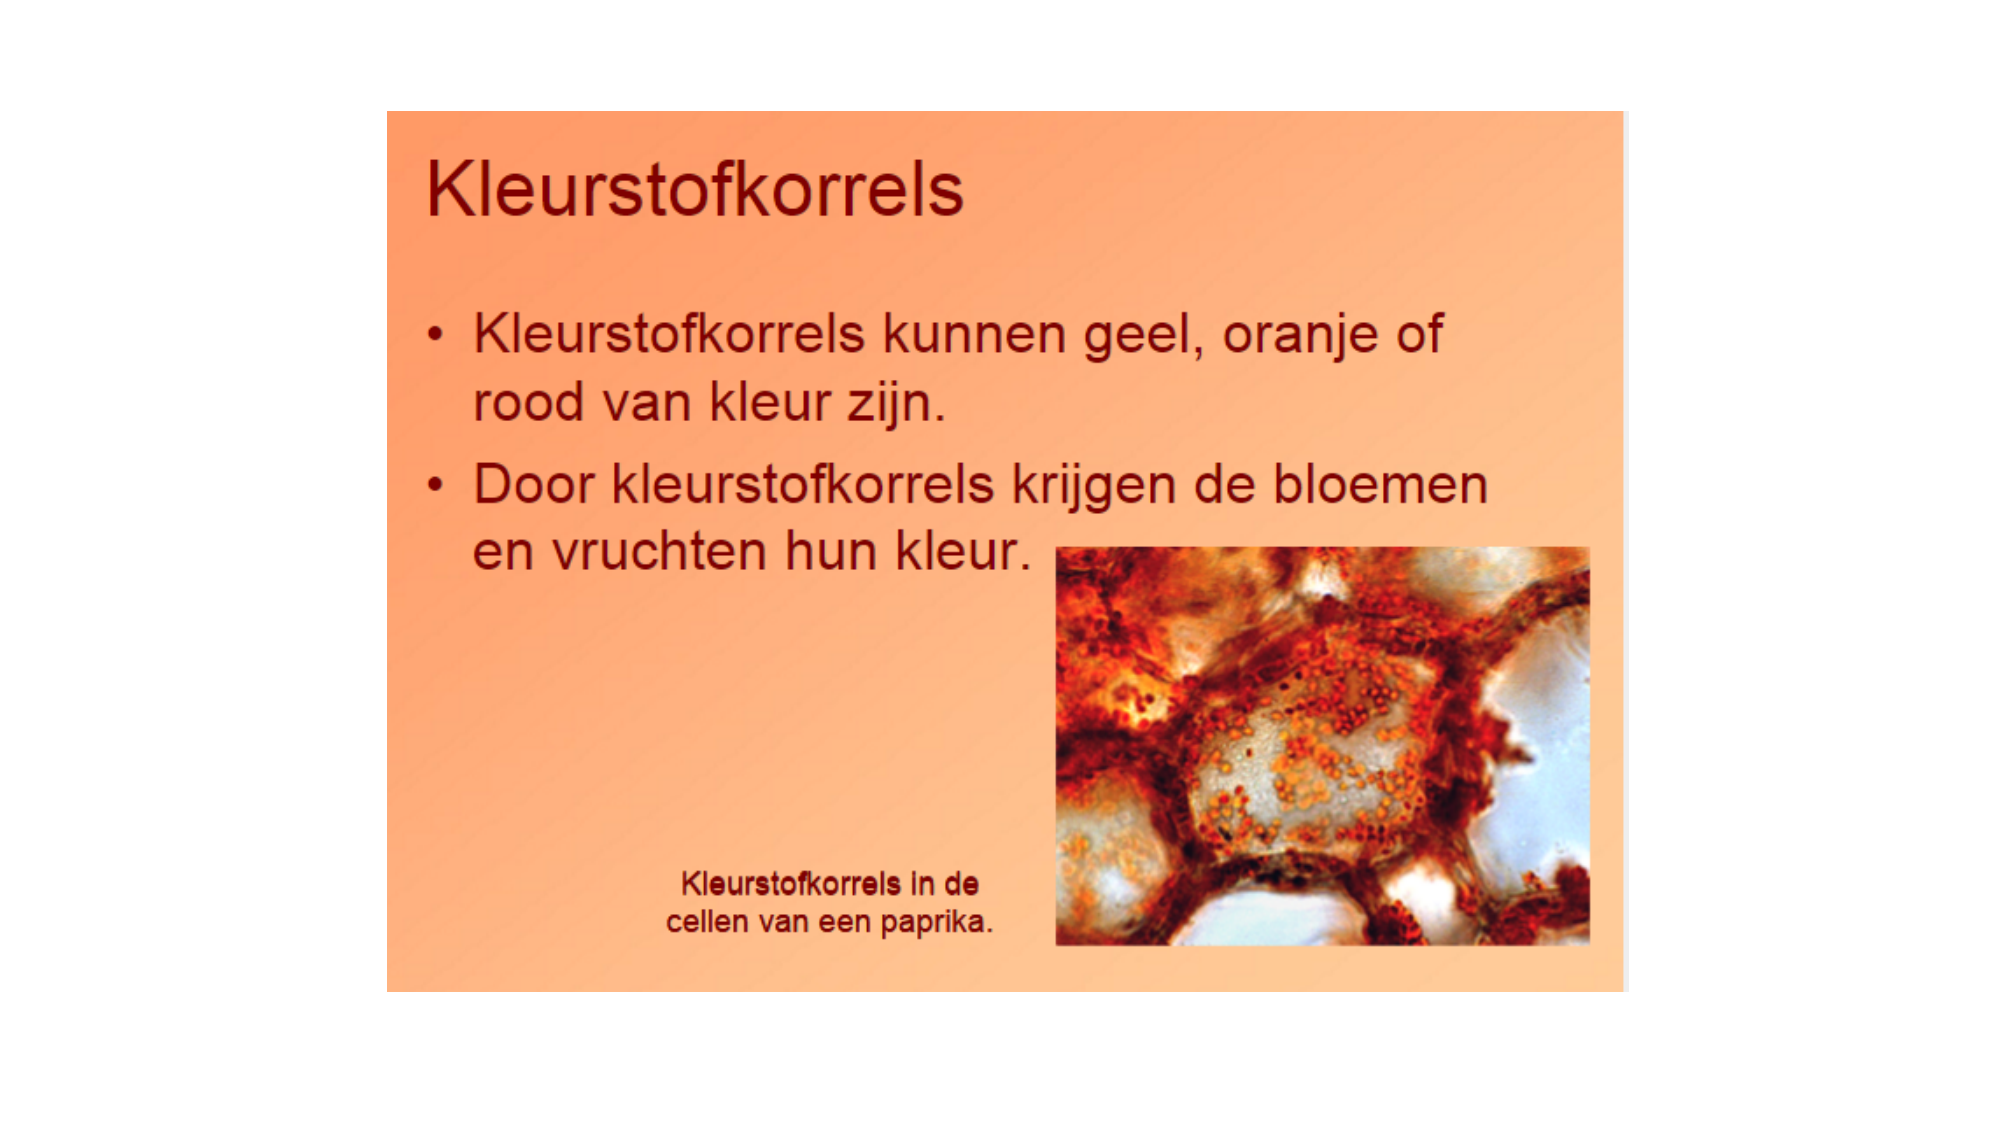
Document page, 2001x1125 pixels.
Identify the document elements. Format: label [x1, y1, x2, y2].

picture [387, 111, 1629, 992]
